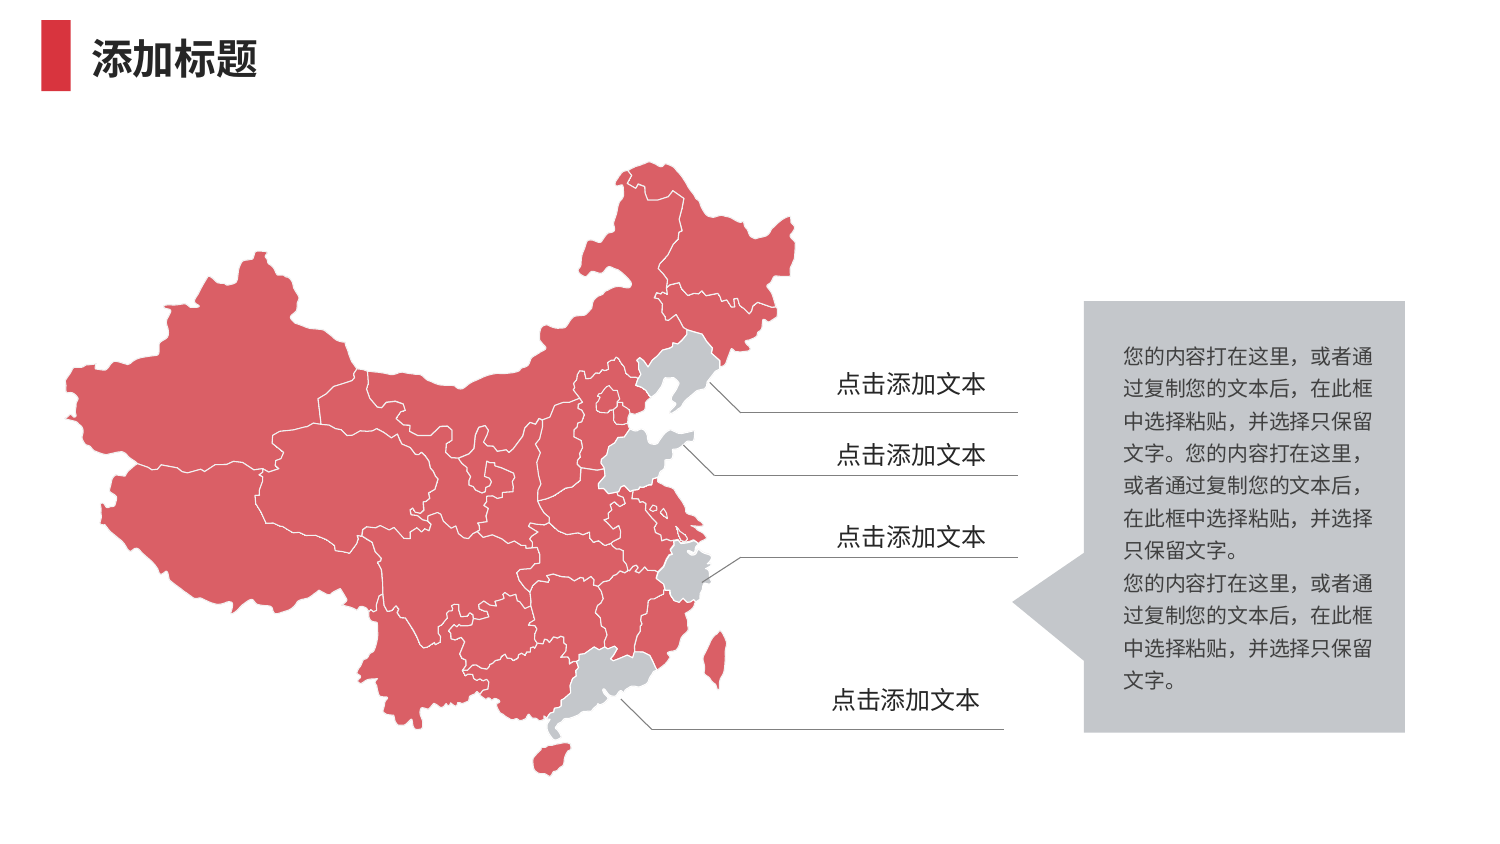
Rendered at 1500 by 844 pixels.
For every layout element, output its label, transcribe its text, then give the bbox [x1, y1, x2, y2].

text_box 您的内容打在这里，或者通过复制您的文本后，在此框中选择粘贴，并选择只保留文字。您的内容打在这里，或者通过复制您的文本后，在此框中选择粘贴，并选择只保留文字。 您的内容打在这里，或者通过复制您的文本后，在此框中选择粘贴，并选择只保留文字。 [1112, 330, 1385, 699]
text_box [620, 698, 652, 730]
text_box 点击添加文本 [819, 679, 993, 721]
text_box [701, 557, 741, 583]
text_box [683, 445, 715, 476]
text_box 点击添加文本 [825, 433, 998, 475]
text_box 点击添加文本 [825, 362, 998, 404]
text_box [64, 161, 796, 777]
text_box 添加标题 [76, 25, 274, 91]
text_box [40, 19, 72, 92]
text_box [1010, 300, 1406, 734]
text_box 点击添加文本 [825, 515, 998, 557]
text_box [709, 382, 741, 413]
